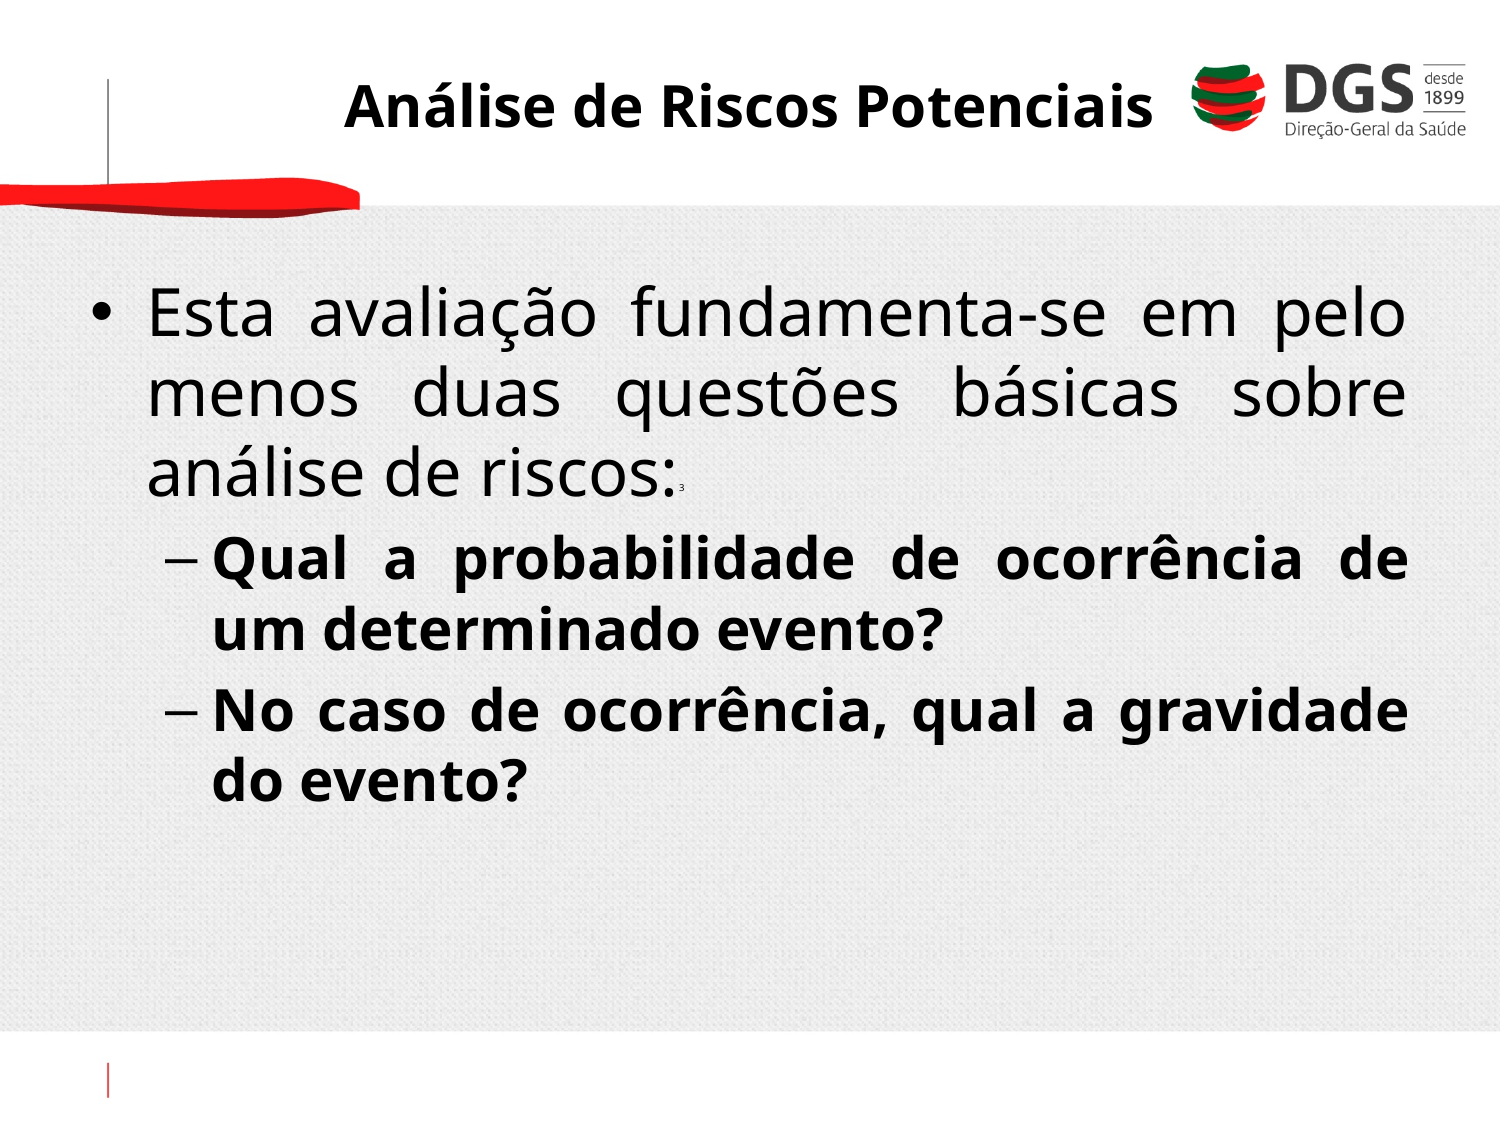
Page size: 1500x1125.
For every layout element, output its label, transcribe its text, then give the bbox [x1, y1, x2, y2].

picture [0, 0, 1500, 1125]
list Esta avaliação fundamenta-se em pelo menos duas questões básicas sobre análise de riscos:3 Qual a probabilidade de ocorrência de um determinado evento? No caso de ocorrência, qual a gravidade do evento? [74, 262, 1426, 1006]
title Análise de Riscos Potenciais [74, 44, 1426, 233]
